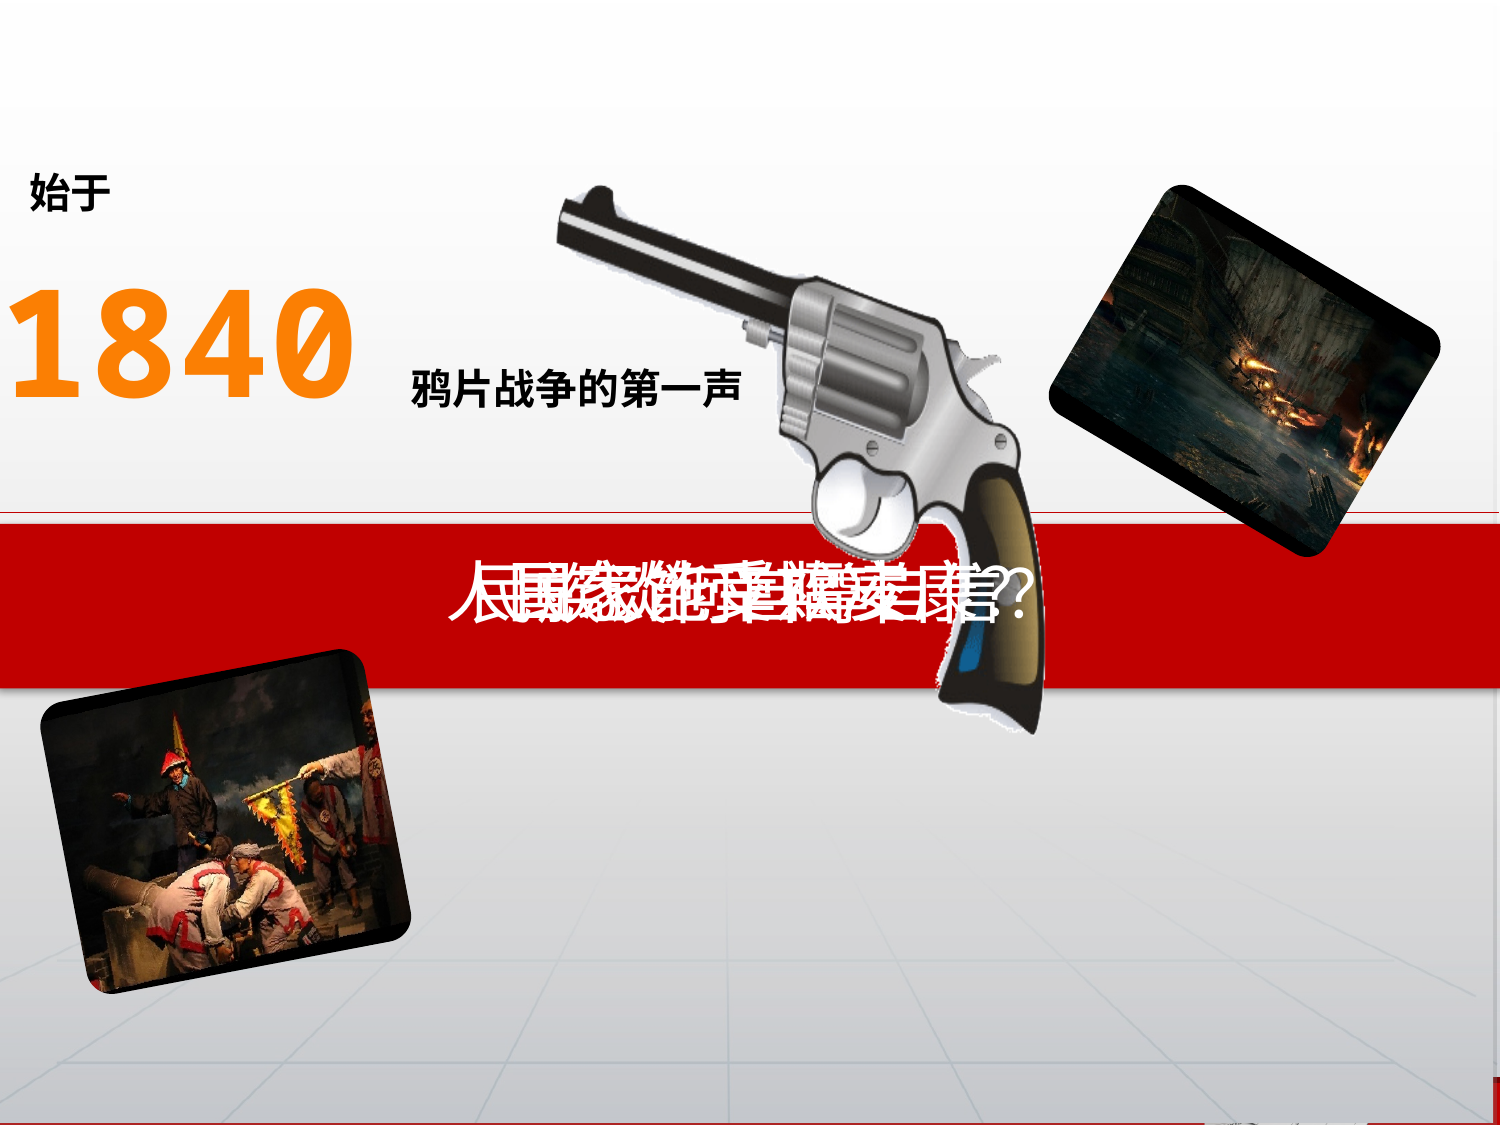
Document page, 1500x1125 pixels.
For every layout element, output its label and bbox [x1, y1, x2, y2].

text_box [1164, 511, 1500, 689]
text_box [0, 511, 497, 689]
picture [60, 672, 391, 971]
text_box [0, 689, 1498, 1125]
picture [501, 141, 1405, 800]
text_box [0, 0, 1498, 511]
